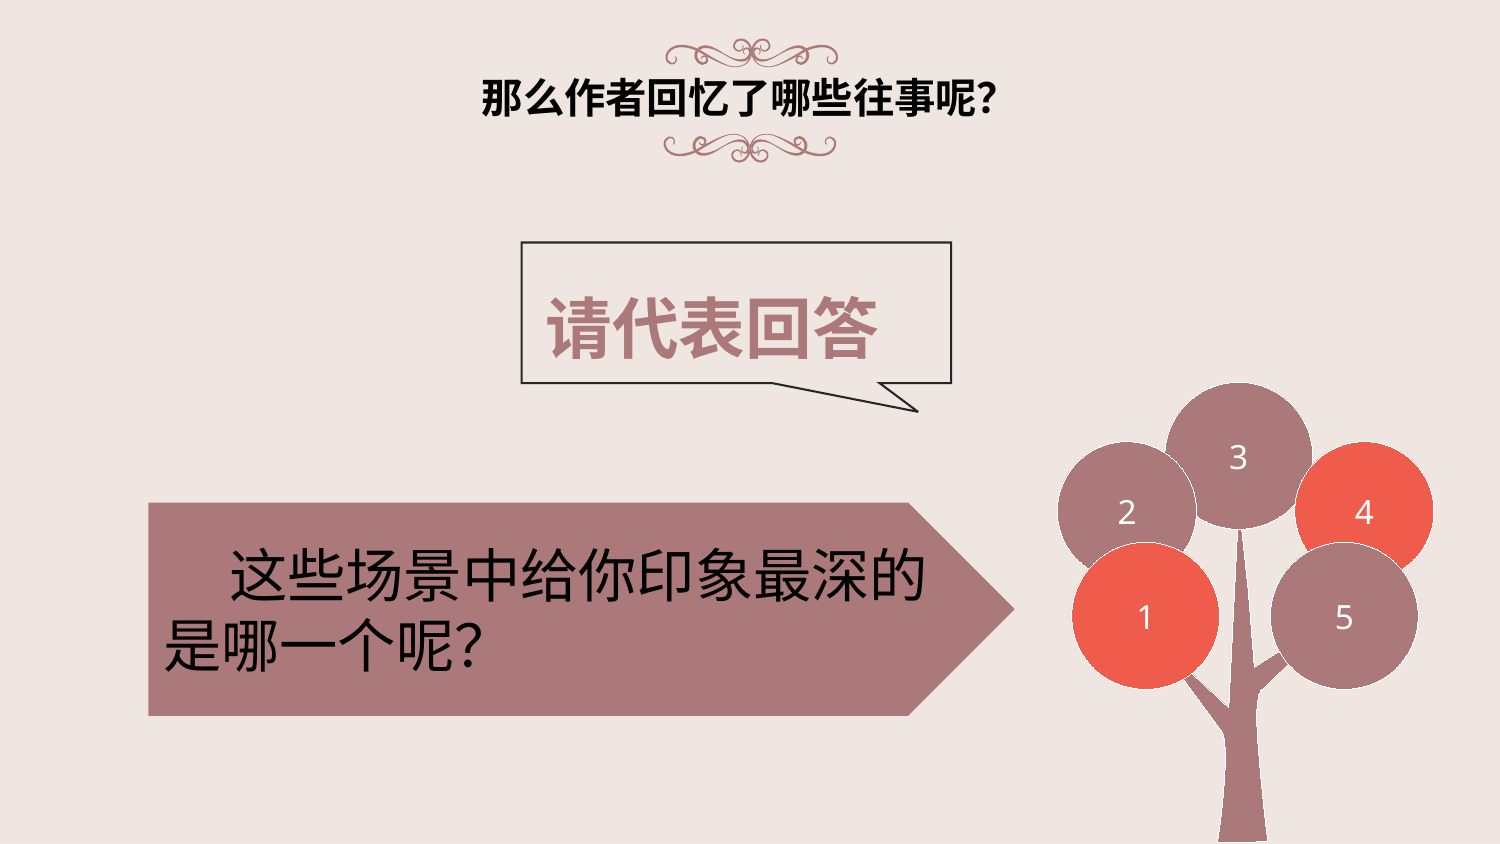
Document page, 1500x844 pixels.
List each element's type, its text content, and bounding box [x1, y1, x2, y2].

text_box 这些场景中给你印象最深的是哪一个呢？ [147, 501, 1017, 717]
text_box [520, 241, 953, 413]
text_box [1057, 382, 1434, 843]
title 那么作者回忆了哪些往事呢？ [352, 70, 1148, 131]
